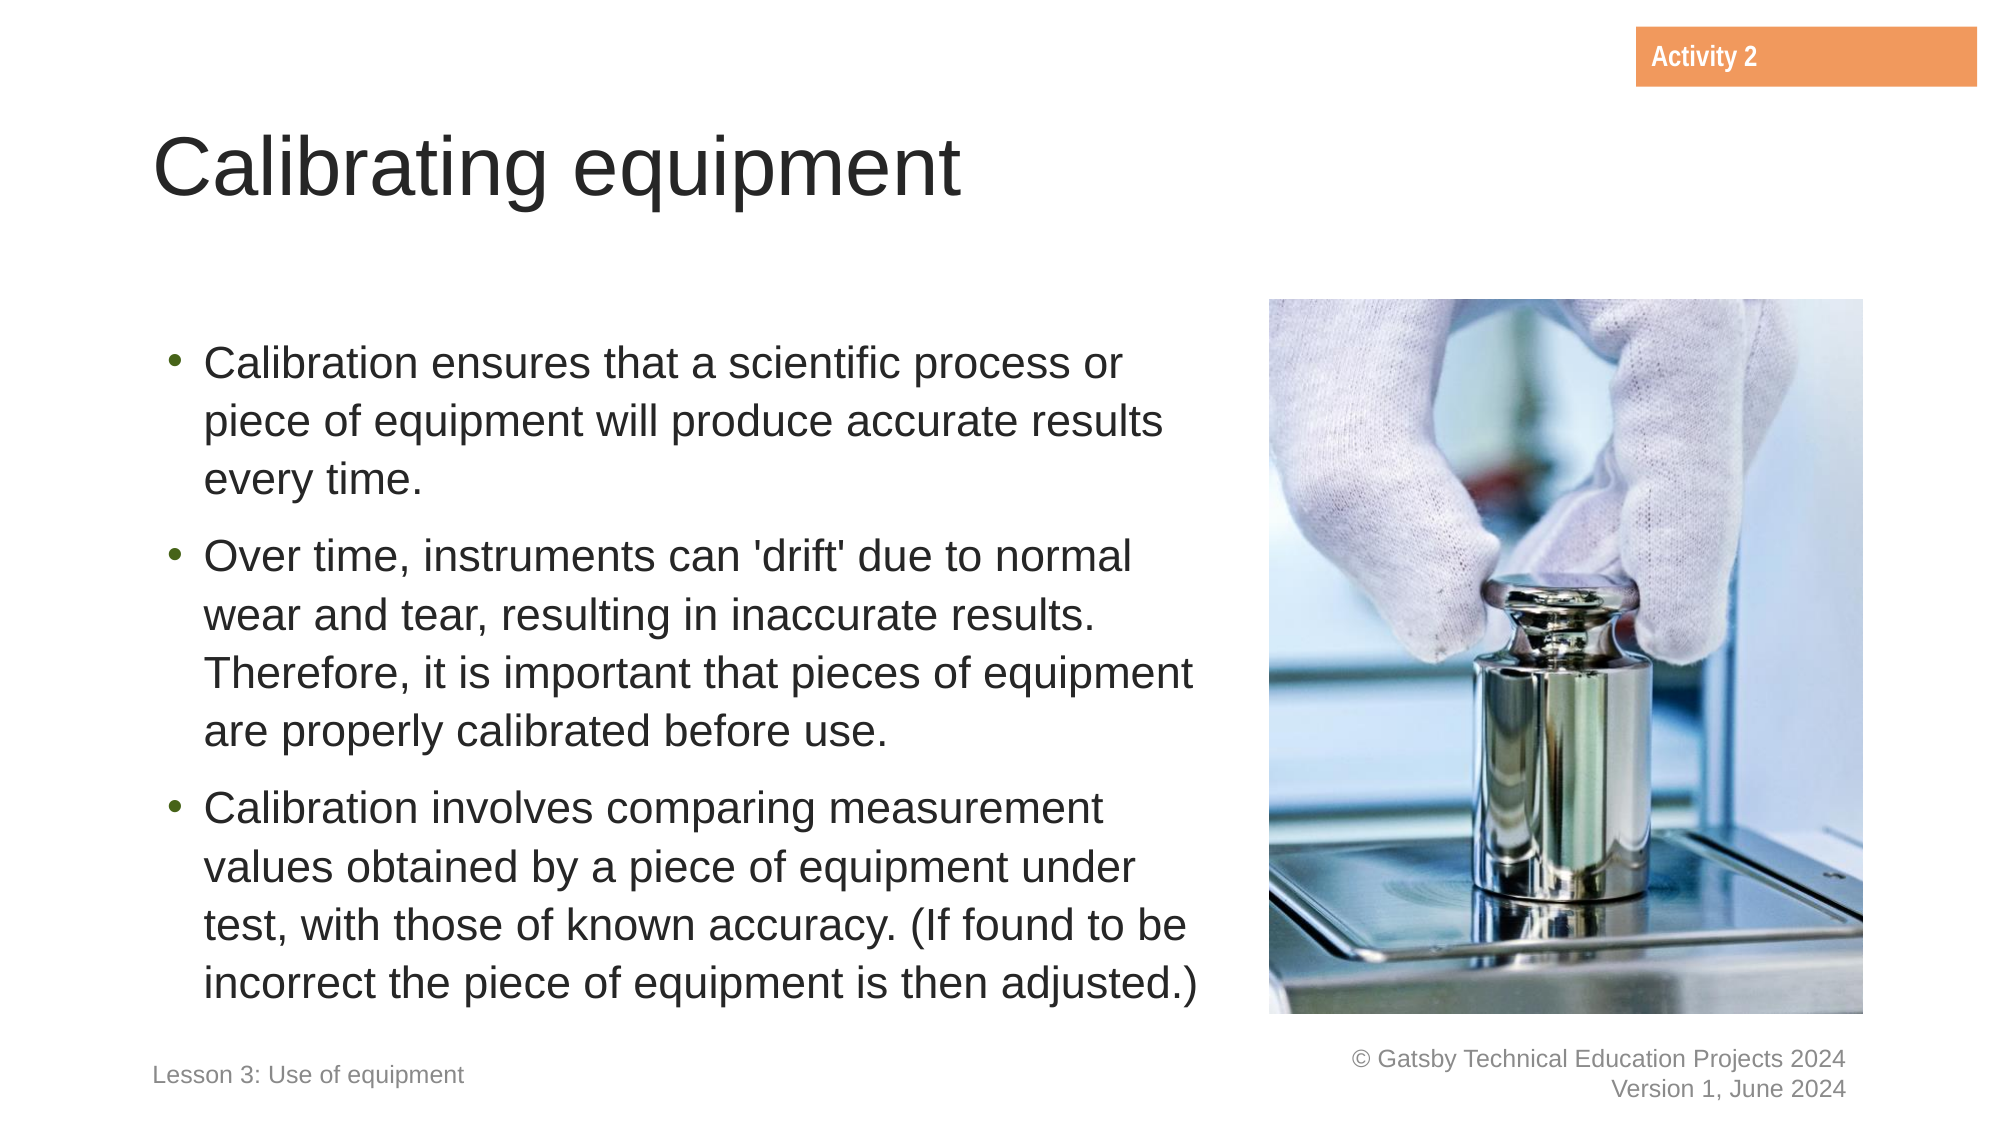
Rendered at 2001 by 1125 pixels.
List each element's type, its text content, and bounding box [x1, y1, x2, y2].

list Activity 2 [1636, 26, 1978, 87]
list Calibration ensures that a scientific process or piece of equipment will produce accurate results every time. Over time, instruments can 'drift' due to normal wear and tear, resulting in inaccurate results. Therefore, it is important that pieces of equipment are properly calibrated before use. Calibration involves comparing measurement values obtained by a piece of equipment under test, with those of known accuracy. (If found to be incorrect the piece of equipment is then adjusted.) [137, 299, 1232, 1066]
title Calibrating equipment [137, 59, 1863, 278]
picture [1269, 299, 1863, 1014]
list Lesson 3: Use of equipment [137, 1042, 829, 1103]
